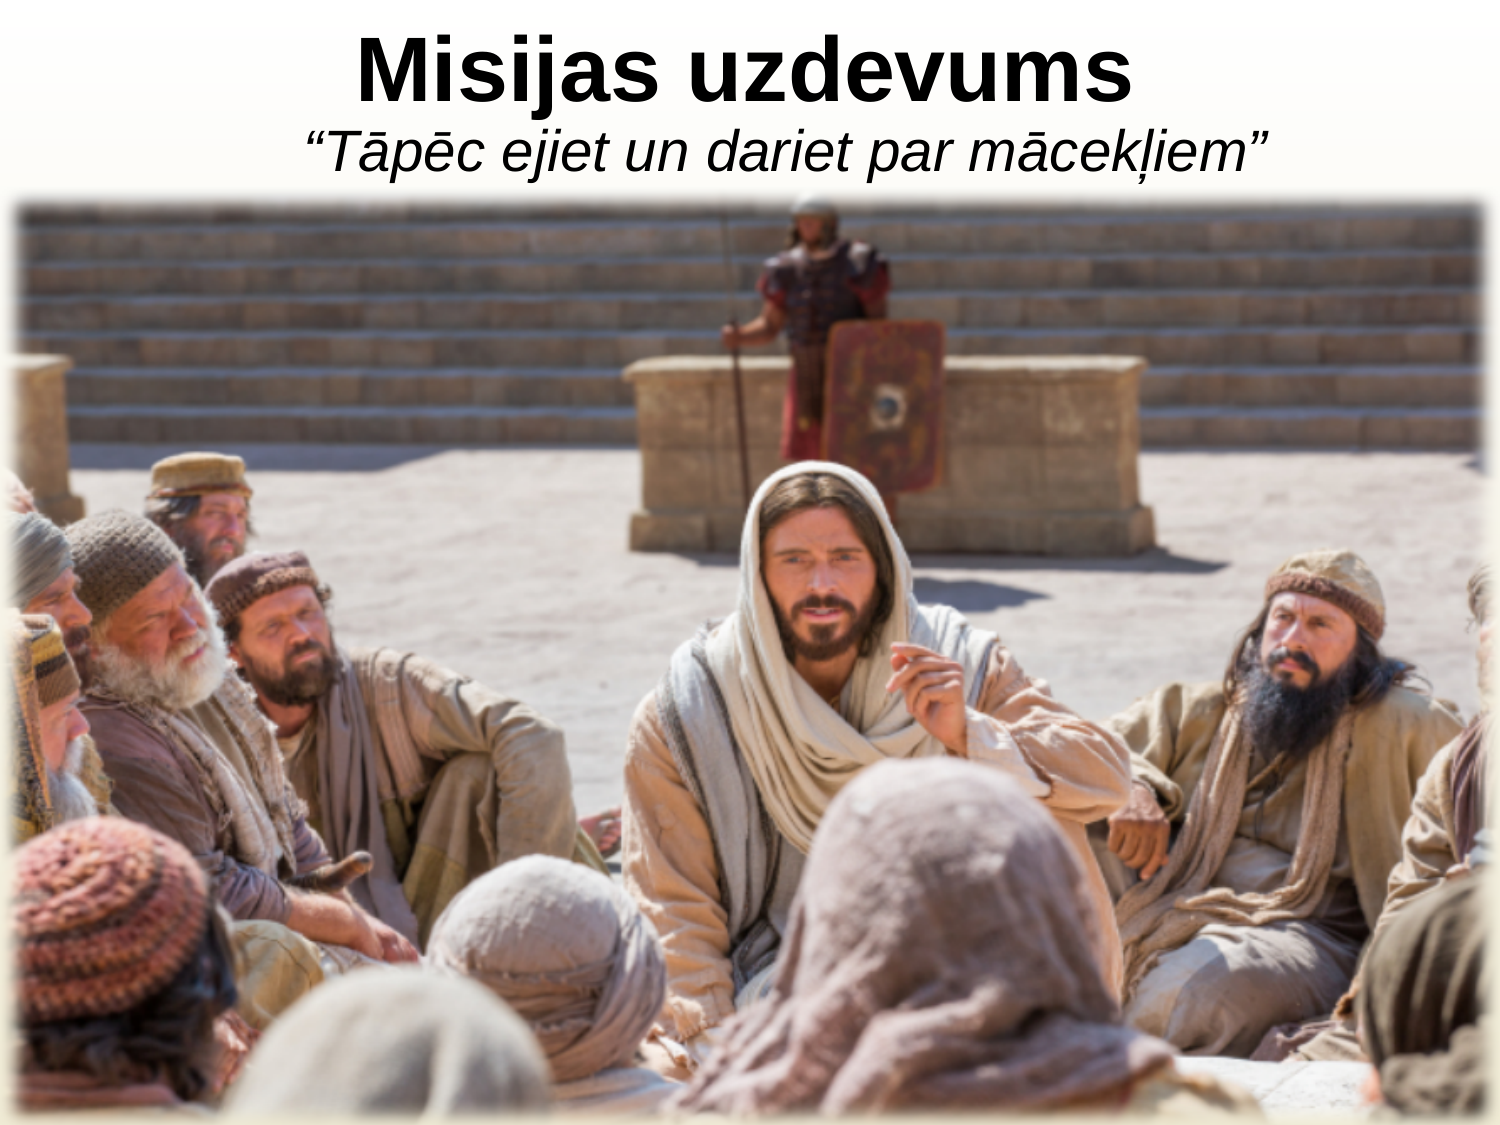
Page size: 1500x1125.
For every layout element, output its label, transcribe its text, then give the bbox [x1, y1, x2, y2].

title Misijas uzdevums [70, 0, 1421, 105]
picture [0, 187, 1500, 1125]
list “Tāpēc ejiet un dariet par mācekļiem” [0, 105, 1500, 187]
